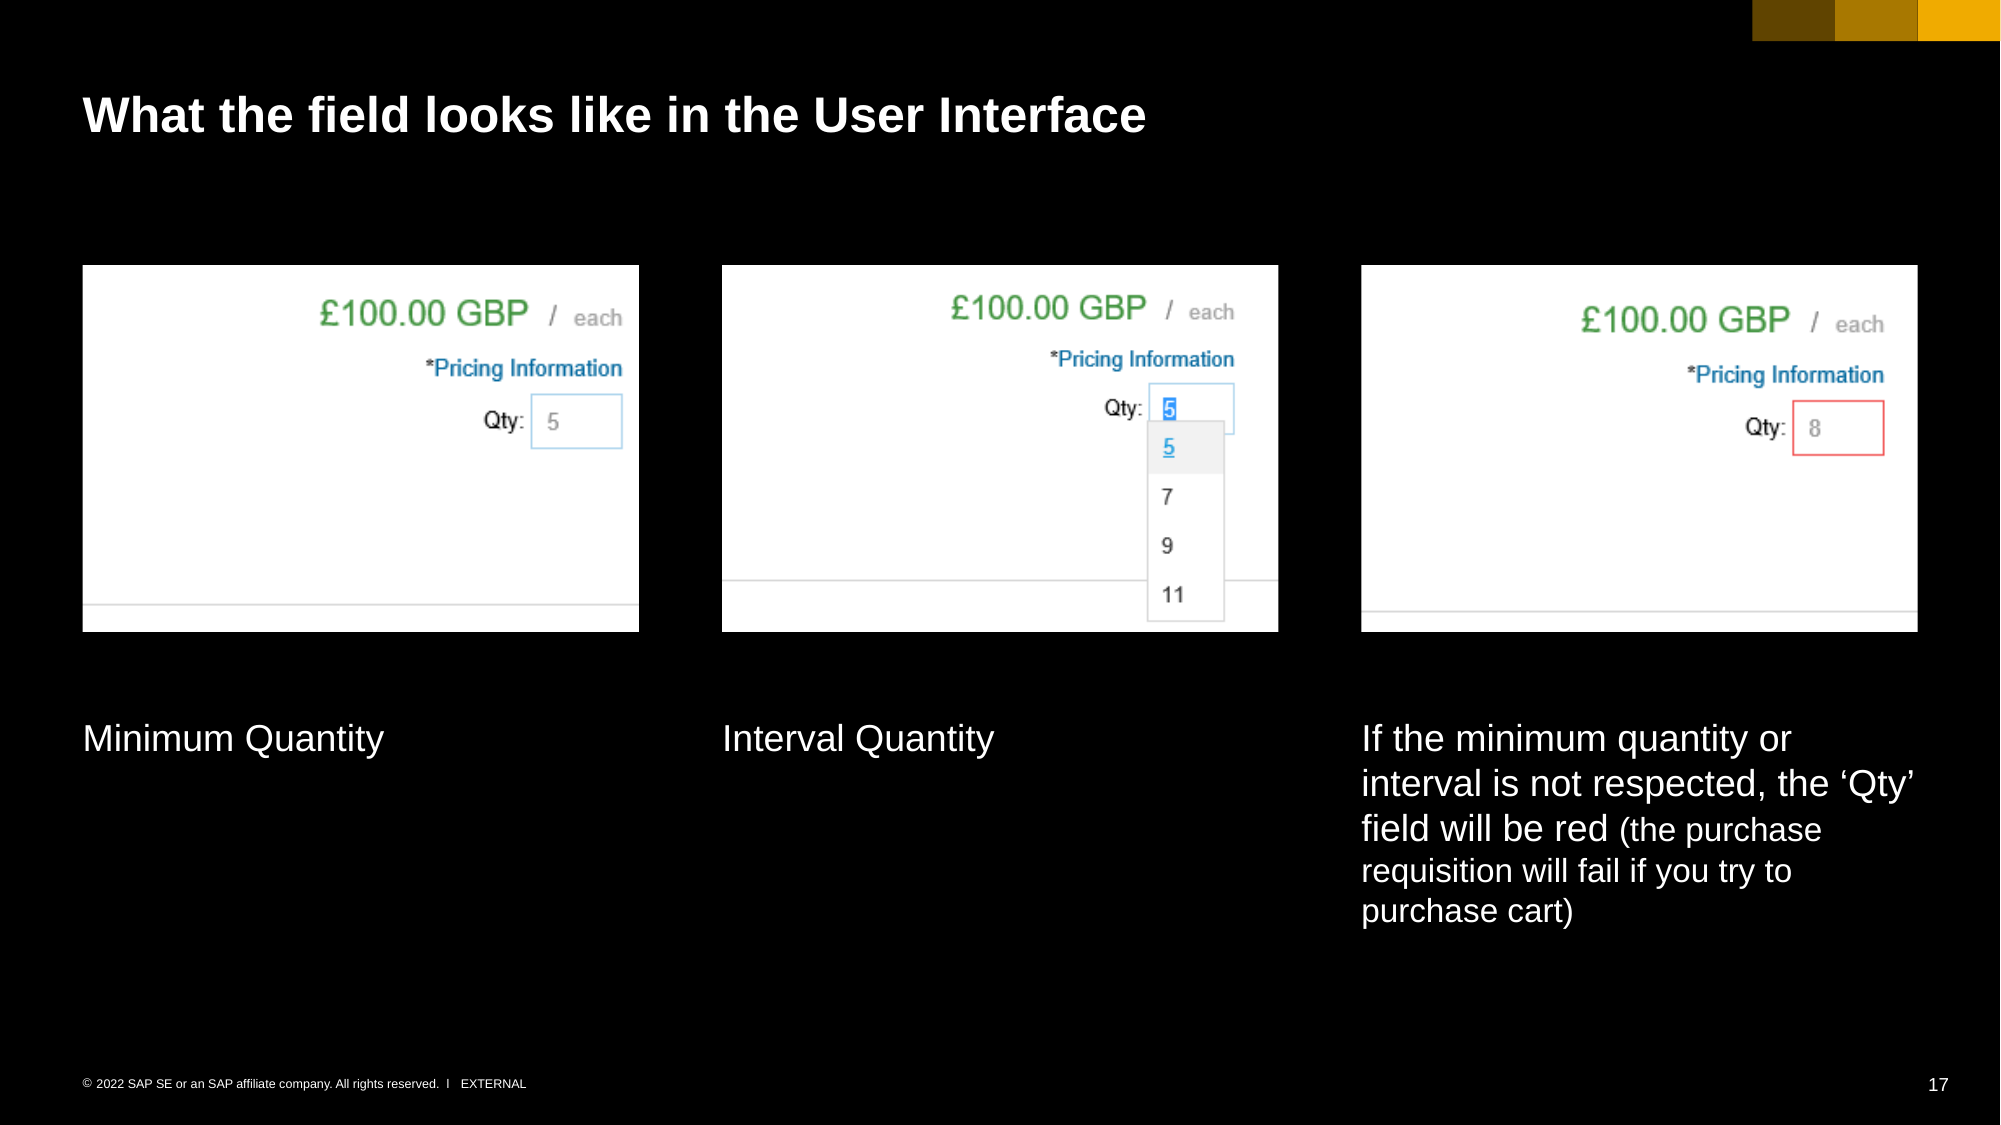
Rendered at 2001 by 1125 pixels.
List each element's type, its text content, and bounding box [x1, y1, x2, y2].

picture [721, 265, 1279, 633]
list If the minimum quantity or interval is not respected, the ‘Qty’ field will be red (the purchase requisition will fail if you try to purchase cart) [1361, 714, 1918, 960]
list Interval Quantity [722, 714, 1279, 960]
list Minimum Quantity [82, 714, 639, 960]
title What the field looks like in the User Interface [82, 82, 1918, 144]
picture [82, 265, 640, 633]
picture [1361, 265, 1918, 633]
